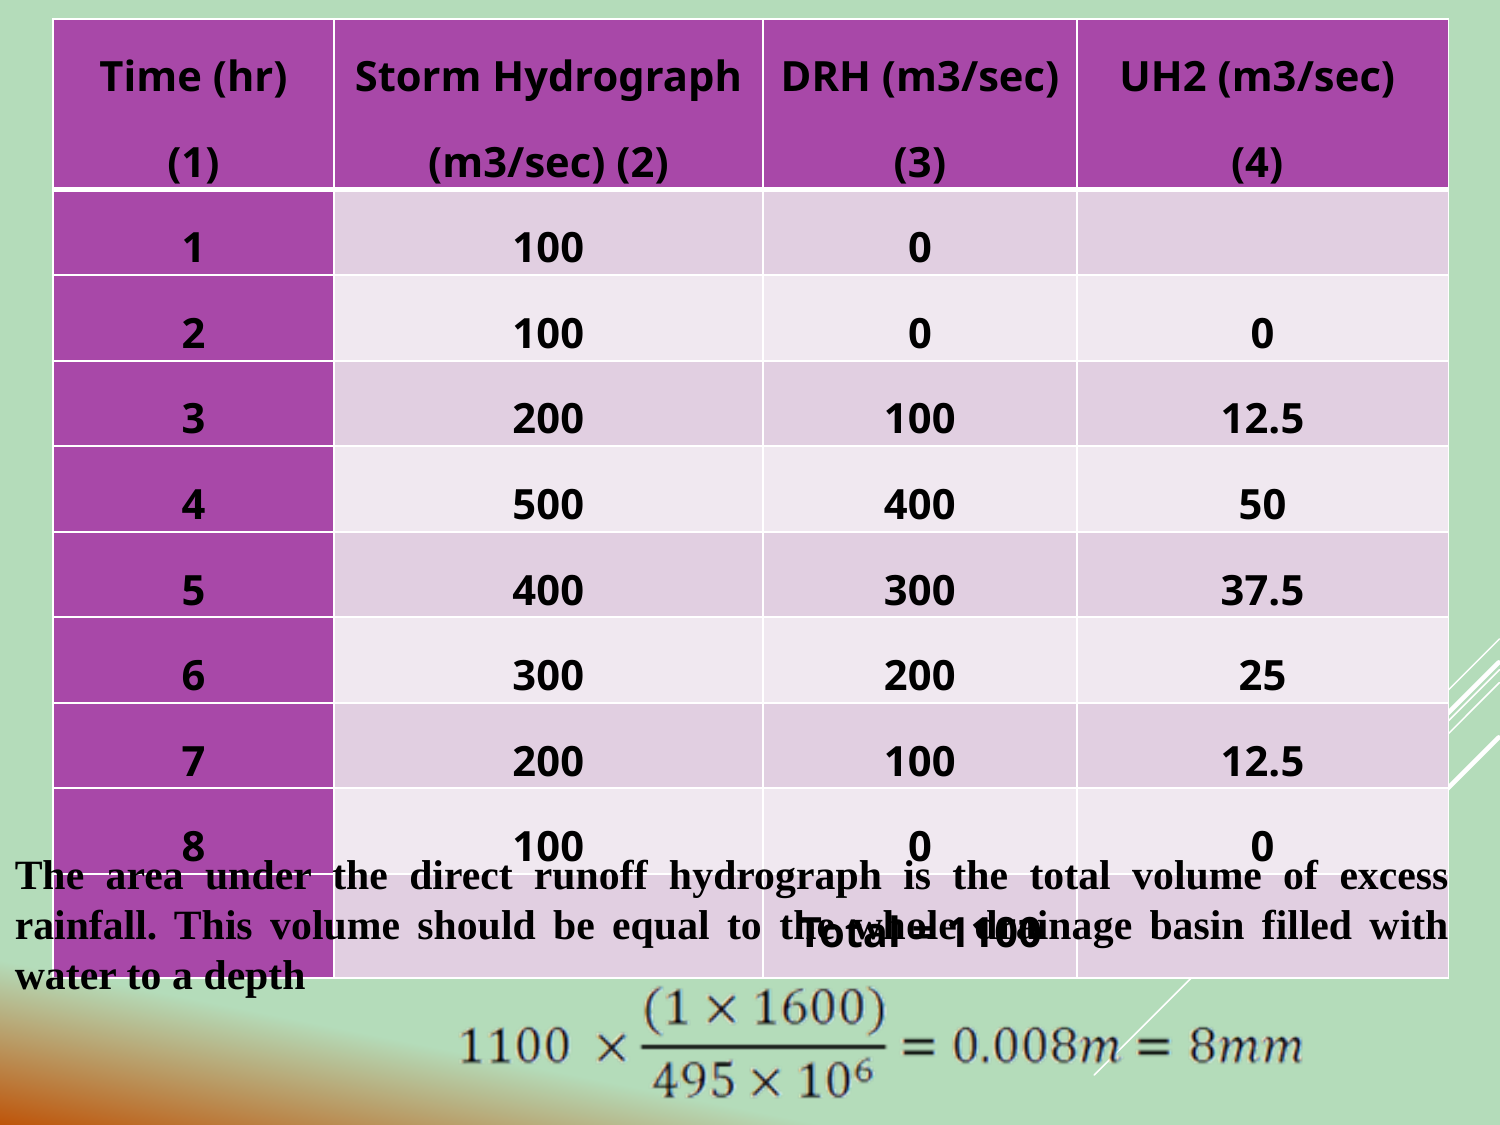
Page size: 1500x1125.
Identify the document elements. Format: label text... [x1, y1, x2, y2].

table_header DRH (m3/sec) (3) [764, 20, 1076, 187]
table_cell 0 [1078, 789, 1448, 840]
table_cell 37.5 [1078, 533, 1448, 616]
table_cell 300 [335, 618, 762, 702]
table_cell 500 [335, 447, 762, 531]
table_cell [1078, 192, 1448, 274]
table_header UH2 (m3/sec) (4) [1078, 20, 1448, 187]
table_cell 100 [335, 276, 762, 360]
table_cell 4 [54, 447, 333, 531]
table_cell 200 [335, 704, 762, 787]
table_cell 300 [764, 533, 1076, 616]
table_cell 0 [1078, 276, 1448, 360]
table_cell 7 [54, 704, 333, 787]
table_cell 200 [764, 618, 1076, 702]
table_cell 100 [335, 789, 762, 840]
table_header Time (hr) (1) [54, 20, 333, 187]
text_box The area under the direct runoff hydrograph is the total volume of excess rainfall. This volume should be equal to the whole drainage basin filled with water to a depth [0, 840, 1465, 1005]
table_cell 5 [54, 533, 333, 616]
table_cell 100 [764, 362, 1076, 445]
table_cell 2 [54, 276, 333, 360]
table_cell 1 [54, 192, 333, 274]
table_cell 0 [764, 276, 1076, 360]
table_cell 200 [335, 362, 762, 445]
table_cell 25 [1078, 618, 1448, 702]
table_cell 8 [54, 789, 333, 840]
table_cell 400 [764, 447, 1076, 531]
table_cell 6 [54, 618, 333, 702]
table_cell 50 [1078, 447, 1448, 531]
table_cell 12.5 [1078, 704, 1448, 787]
table_cell 100 [764, 704, 1076, 787]
table_cell 12.5 [1078, 362, 1448, 445]
picture [456, 982, 1305, 1106]
table_cell 3 [54, 362, 333, 445]
table_cell 0 [764, 192, 1076, 274]
table_cell 100 [335, 192, 762, 274]
table_cell 400 [335, 533, 762, 616]
table_cell 0 [764, 789, 1076, 840]
table_header Storm Hydrograph (m3/sec) (2) [335, 20, 762, 187]
